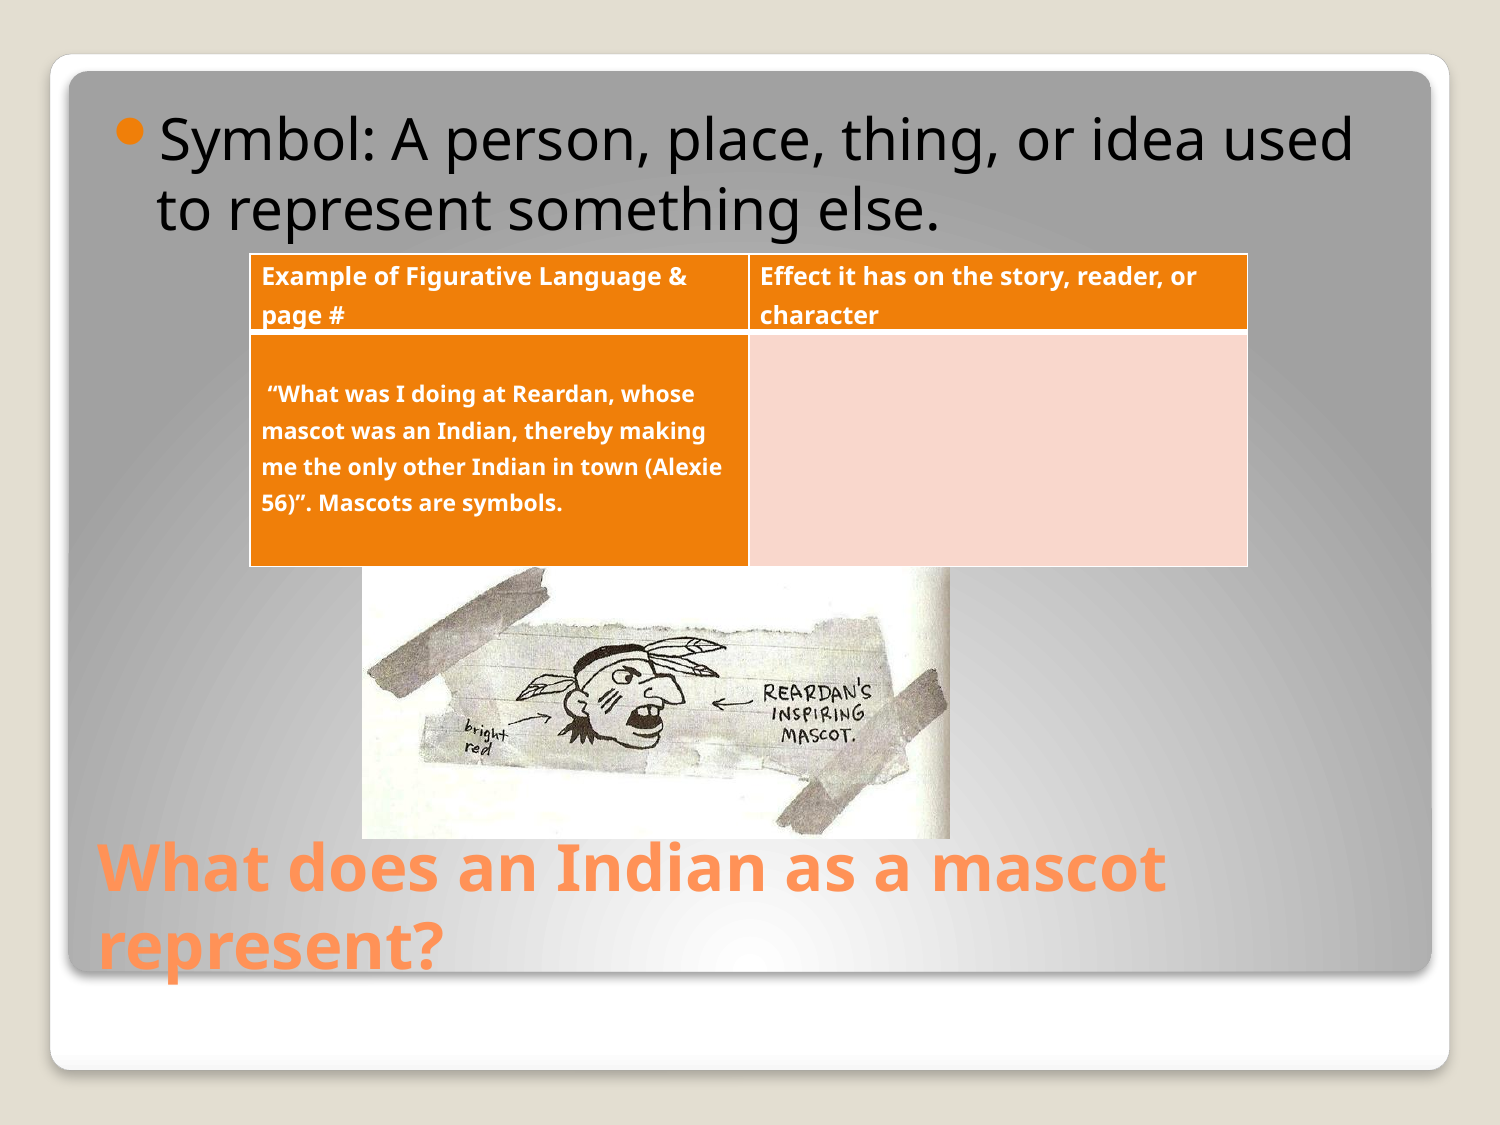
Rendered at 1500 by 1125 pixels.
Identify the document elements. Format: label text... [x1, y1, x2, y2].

table_header Effect it has on the story, reader, or character [750, 255, 1247, 329]
list Symbol: A person, place, thing, or idea used to represent something else. [82, 86, 1425, 774]
title What does an Indian as a mascot represent? [82, 817, 1425, 990]
picture [362, 562, 950, 839]
table_cell “What was I doing at Reardan, whose mascot was an Indian, thereby making me the only other Indian in town (Alexie 56)”. Mascots are symbols. [251, 335, 748, 566]
table_cell [750, 335, 1247, 566]
table_header Example of Figurative Language & page # [251, 255, 748, 329]
